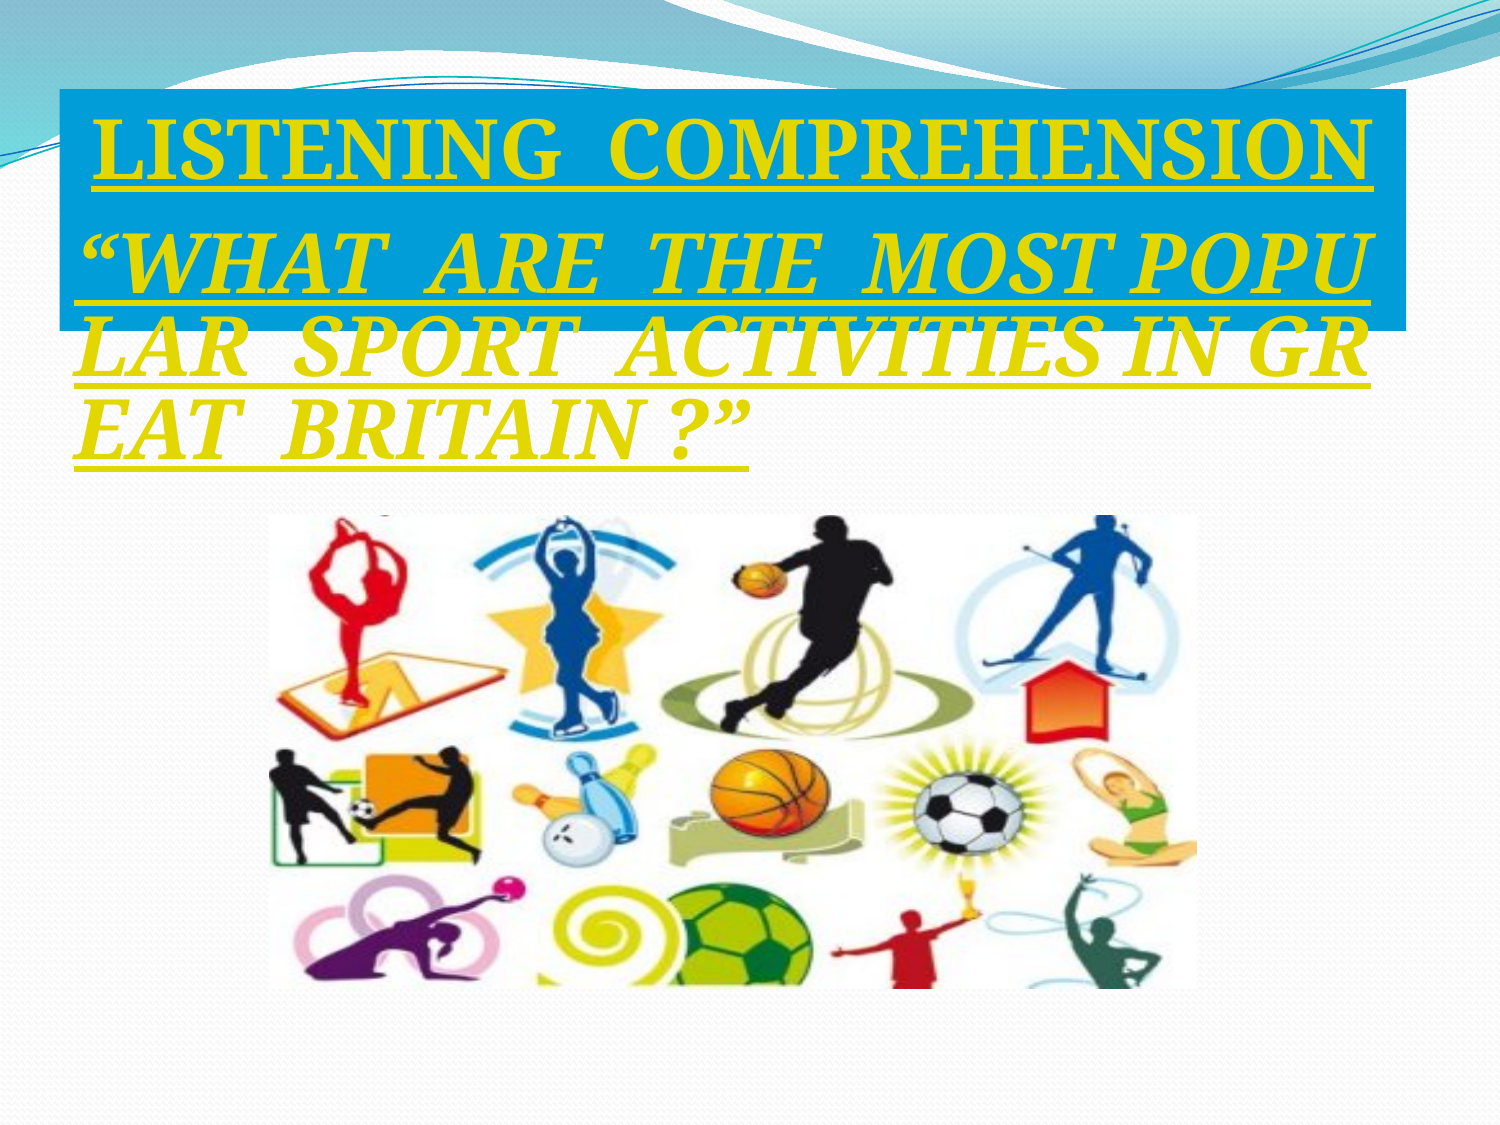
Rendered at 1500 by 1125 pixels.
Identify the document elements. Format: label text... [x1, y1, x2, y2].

text_box Listening Comprehension “What are the most popular sport activities in Great Britain ?” [59, 89, 1407, 331]
picture [269, 514, 1197, 989]
